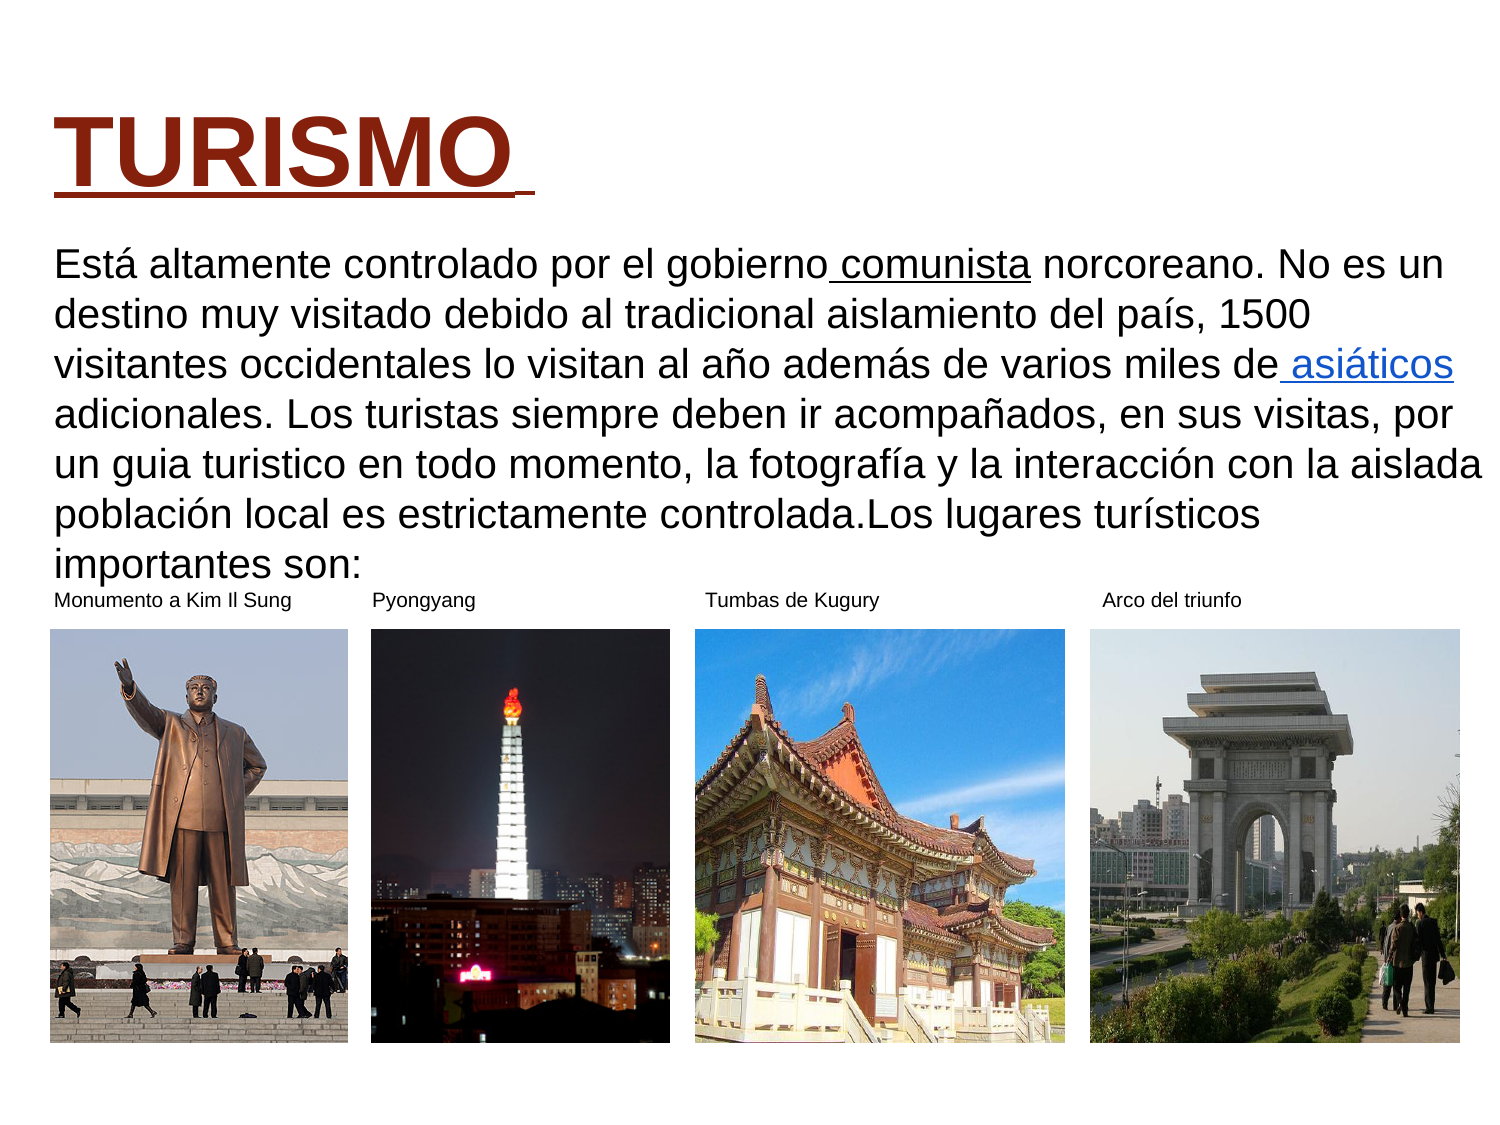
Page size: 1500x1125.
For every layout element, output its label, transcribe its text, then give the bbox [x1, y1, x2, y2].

title TURISMO [38, 0, 1315, 221]
list Está altamente controlado por el gobierno comunista norcoreano. No es un destino muy visitado debido al tradicional aislamiento del país, 1500 visitantes occidentales lo visitan al año además de varios miles de asiáticos adicionales. Los turistas siempre deben ir acompañados, en sus visitas, por un guia turistico en todo momento, la fotografía y la interacción con la aislada población local es estrictamente controlada.Los lugares turísticos importantes son: Monumento a Kim Il Sung Pyongyang Tumbas de Kugury Arco del triunfo [38, 221, 1500, 1071]
picture [49, 629, 348, 1043]
picture [1090, 629, 1460, 1043]
picture [371, 629, 670, 1043]
picture [695, 629, 1065, 1043]
